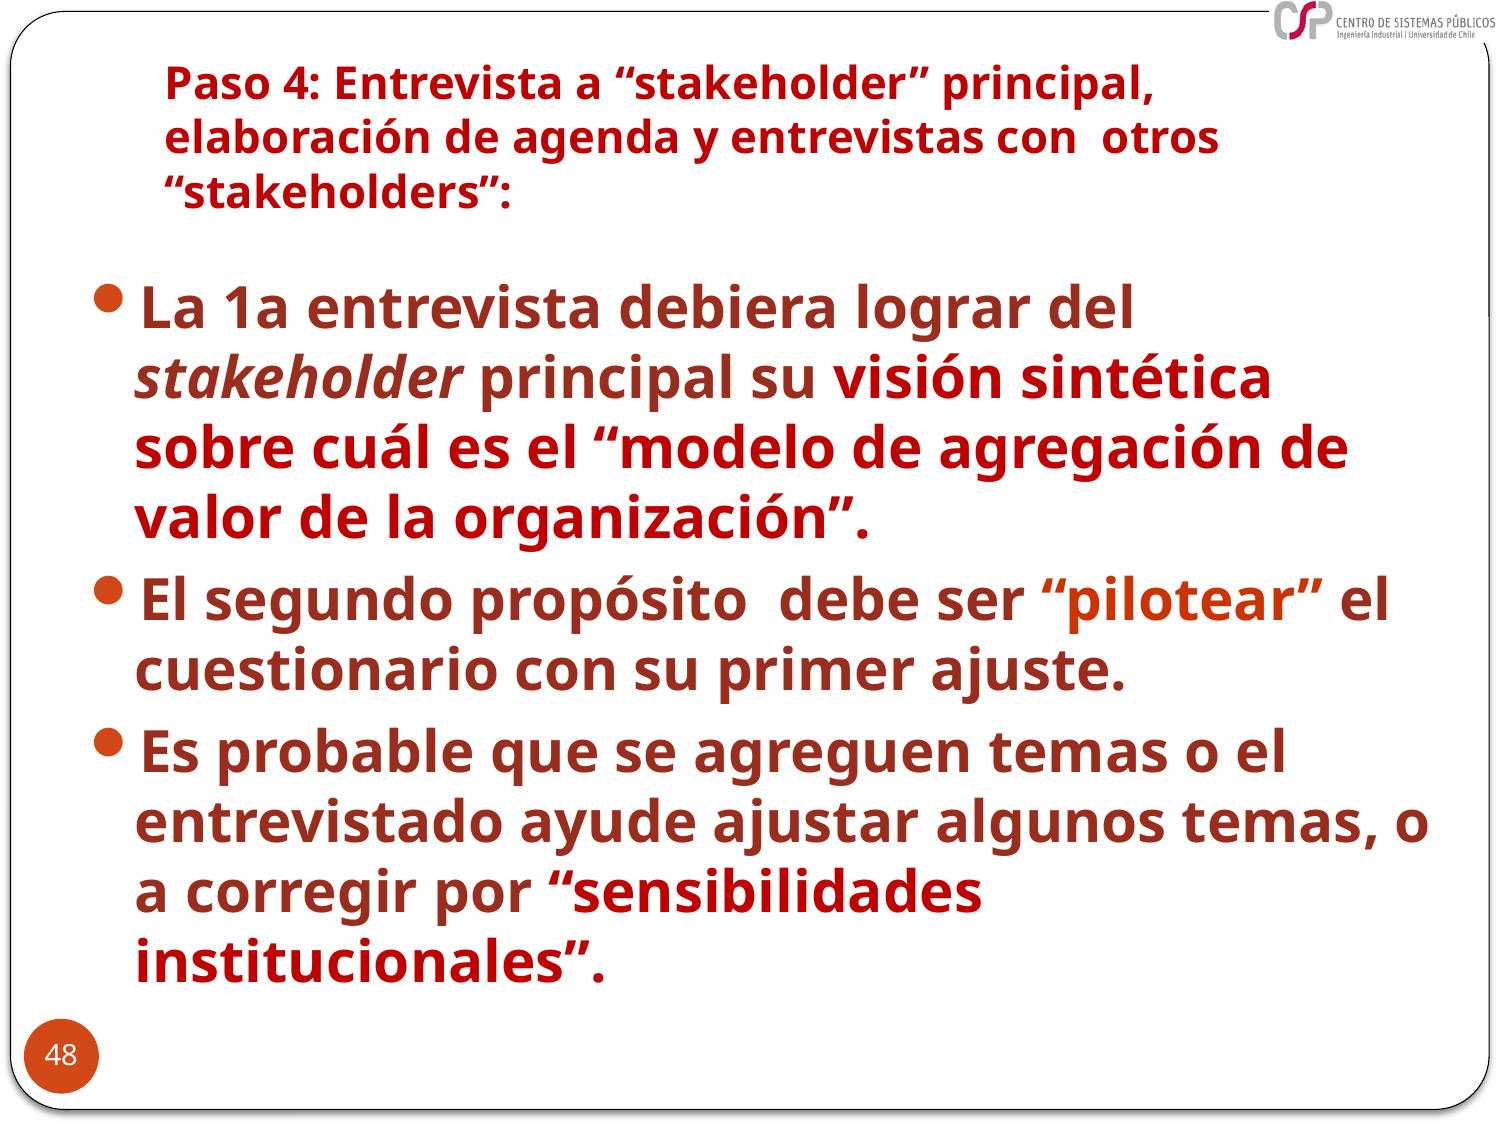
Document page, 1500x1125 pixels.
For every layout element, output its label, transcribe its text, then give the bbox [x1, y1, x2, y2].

picture [1269, 0, 1500, 43]
slide_number 48 [23, 1018, 99, 1094]
list La 1a entrevista debiera lograr del stakeholder principal su visión sintética sobre cuál es el “modelo de agregación de valor de la organización”. El segundo propósito debe ser “pilotear” el cuestionario con su primer ajuste. Es probable que se agreguen temas o el entrevistado ayude ajustar algunos temas, o a corregir por “sensibilidades institucionales”. [75, 262, 1459, 1005]
title Paso 4: Entrevista a “stakeholder” principal, elaboración de agenda y entrevistas con otros “stakeholders”: [150, 45, 1425, 233]
